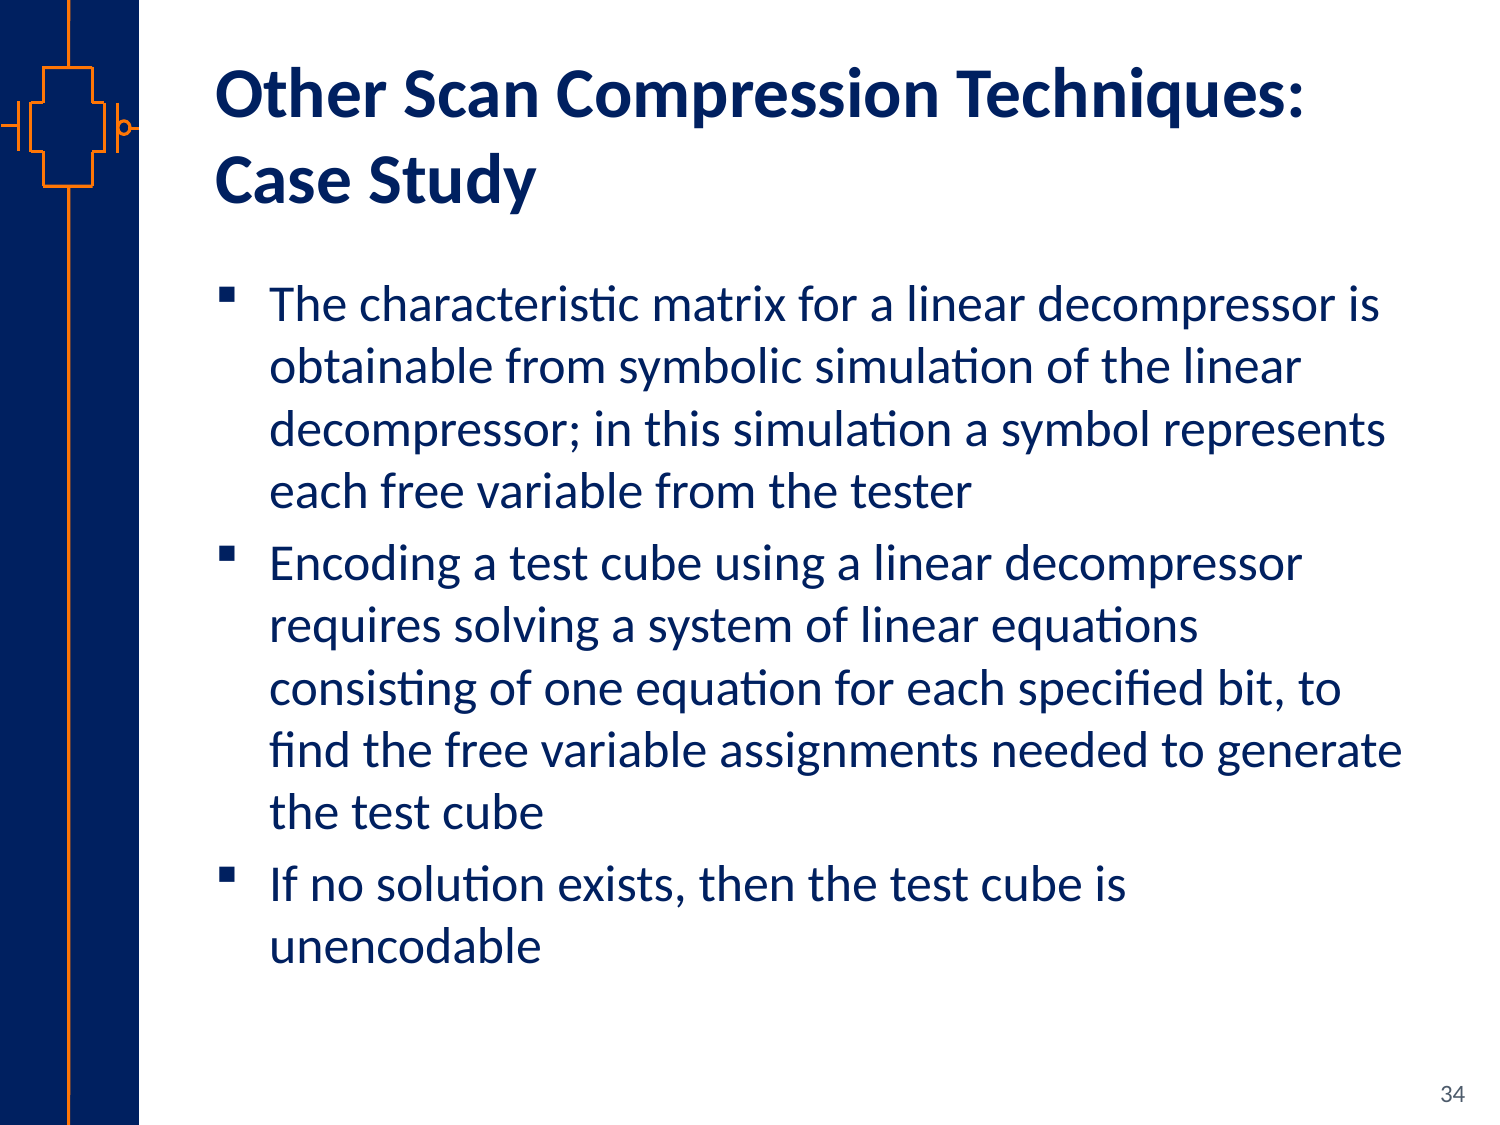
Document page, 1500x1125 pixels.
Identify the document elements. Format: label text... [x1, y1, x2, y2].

slide_number 34 [1425, 1062, 1488, 1123]
list The characteristic matrix for a linear decompressor is obtainable from symbolic simulation of the linear decompressor; in this simulation a symbol represents each free variable from the tester Encoding a test cube using a linear decompressor requires solving a system of linear equations consisting of one equation for each specified bit, to find the free variable assignments needed to generate the test cube If no solution exists, then the test cube is unencodable [200, 262, 1425, 988]
title Other Scan Compression Techniques: Case Study [200, 37, 1388, 225]
